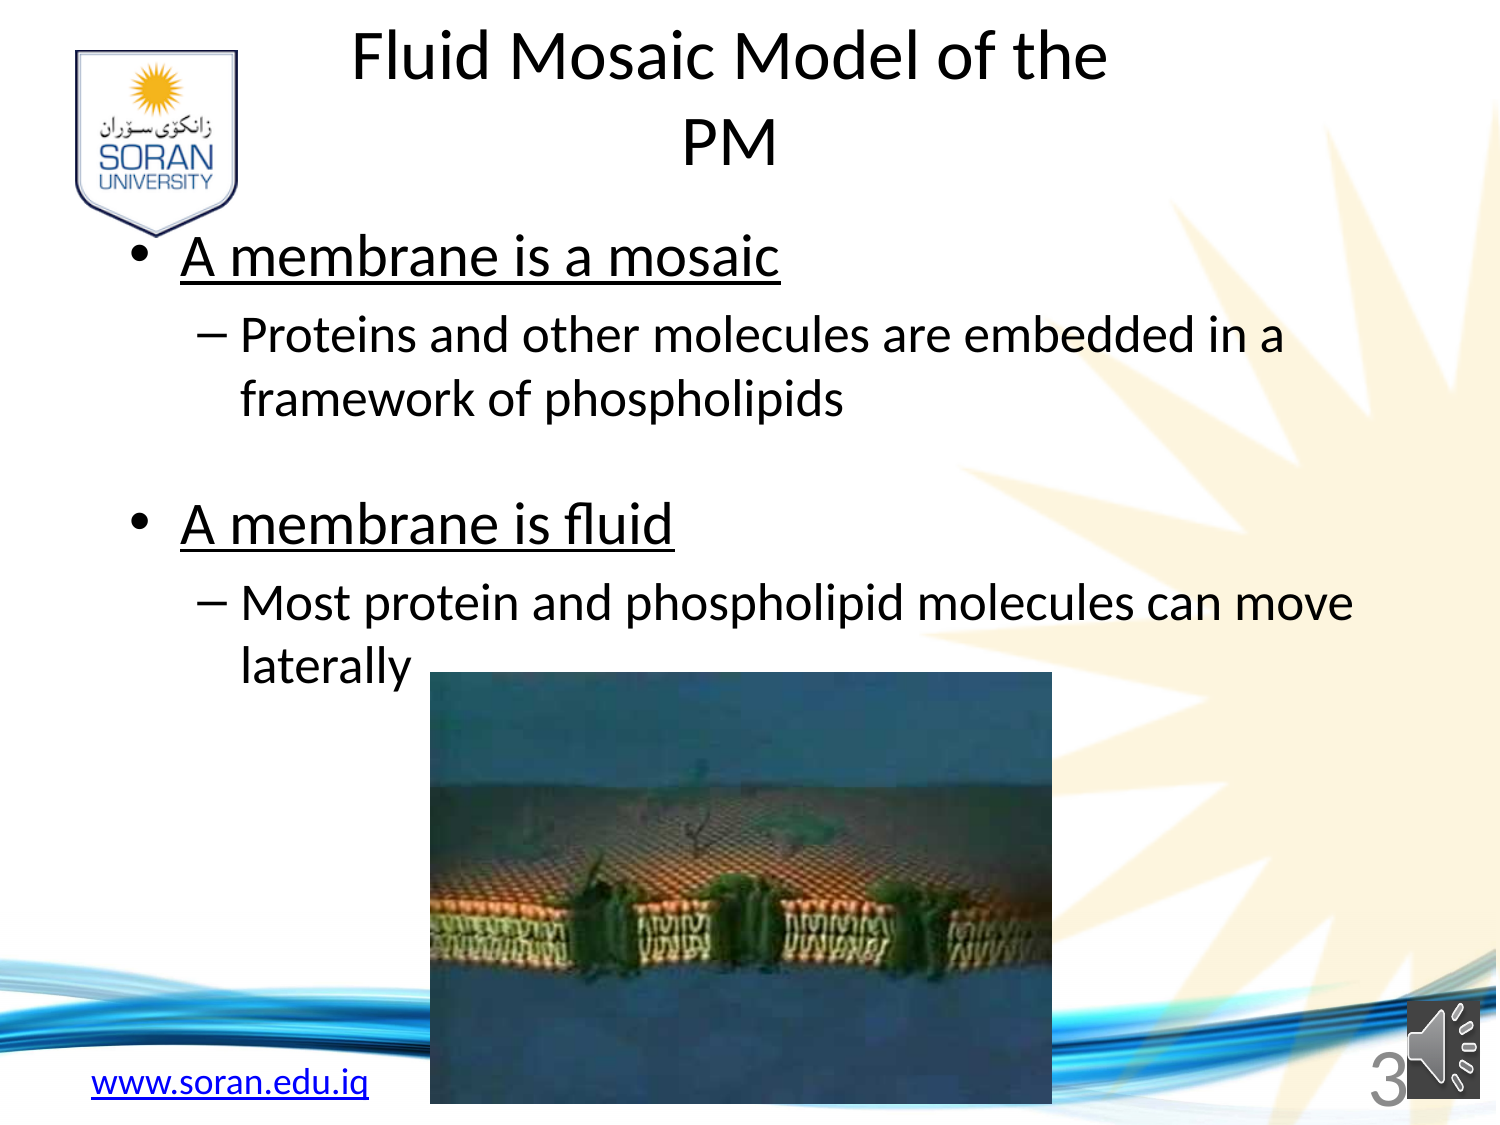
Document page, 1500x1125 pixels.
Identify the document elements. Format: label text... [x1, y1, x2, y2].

slide_number 3 [1074, 1042, 1400, 1103]
title Fluid Mosaic Model of the PM [203, 0, 1138, 188]
list A membrane is a mosaic Proteins and other molecules are embedded in a framework of phospholipids A membrane is fluid Most protein and phospholipid molecules can move laterally [114, 208, 1390, 706]
picture [0, 99, 1500, 1125]
picture [75, 50, 238, 238]
